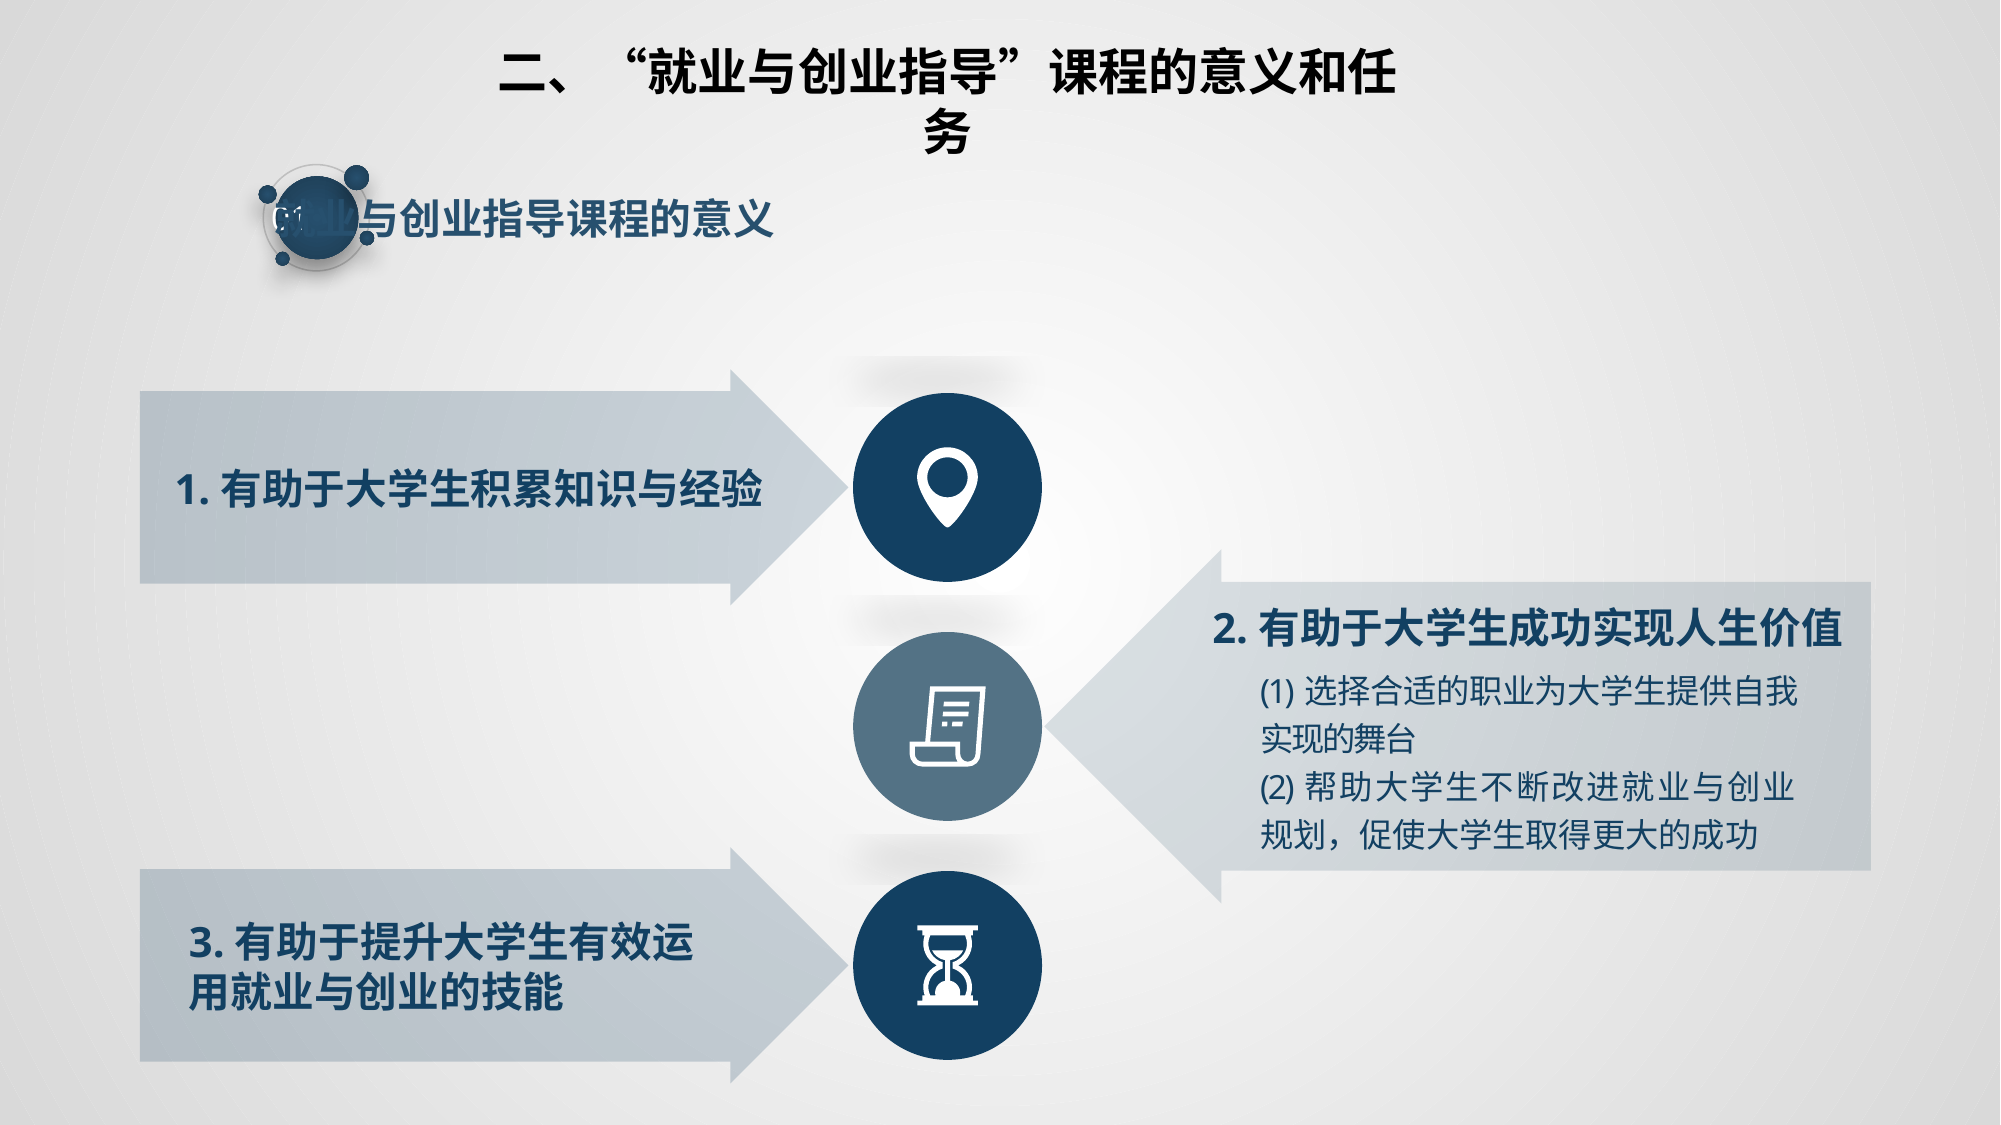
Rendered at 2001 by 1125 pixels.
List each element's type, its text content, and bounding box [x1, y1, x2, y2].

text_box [139, 847, 1042, 1084]
text_box 就业与创业指导课程的意义 [375, 185, 791, 250]
text_box 二、“就业与创业指导”课程的意义和任务 [463, 32, 1432, 168]
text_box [853, 549, 1871, 904]
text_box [139, 369, 1042, 606]
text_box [258, 164, 375, 271]
